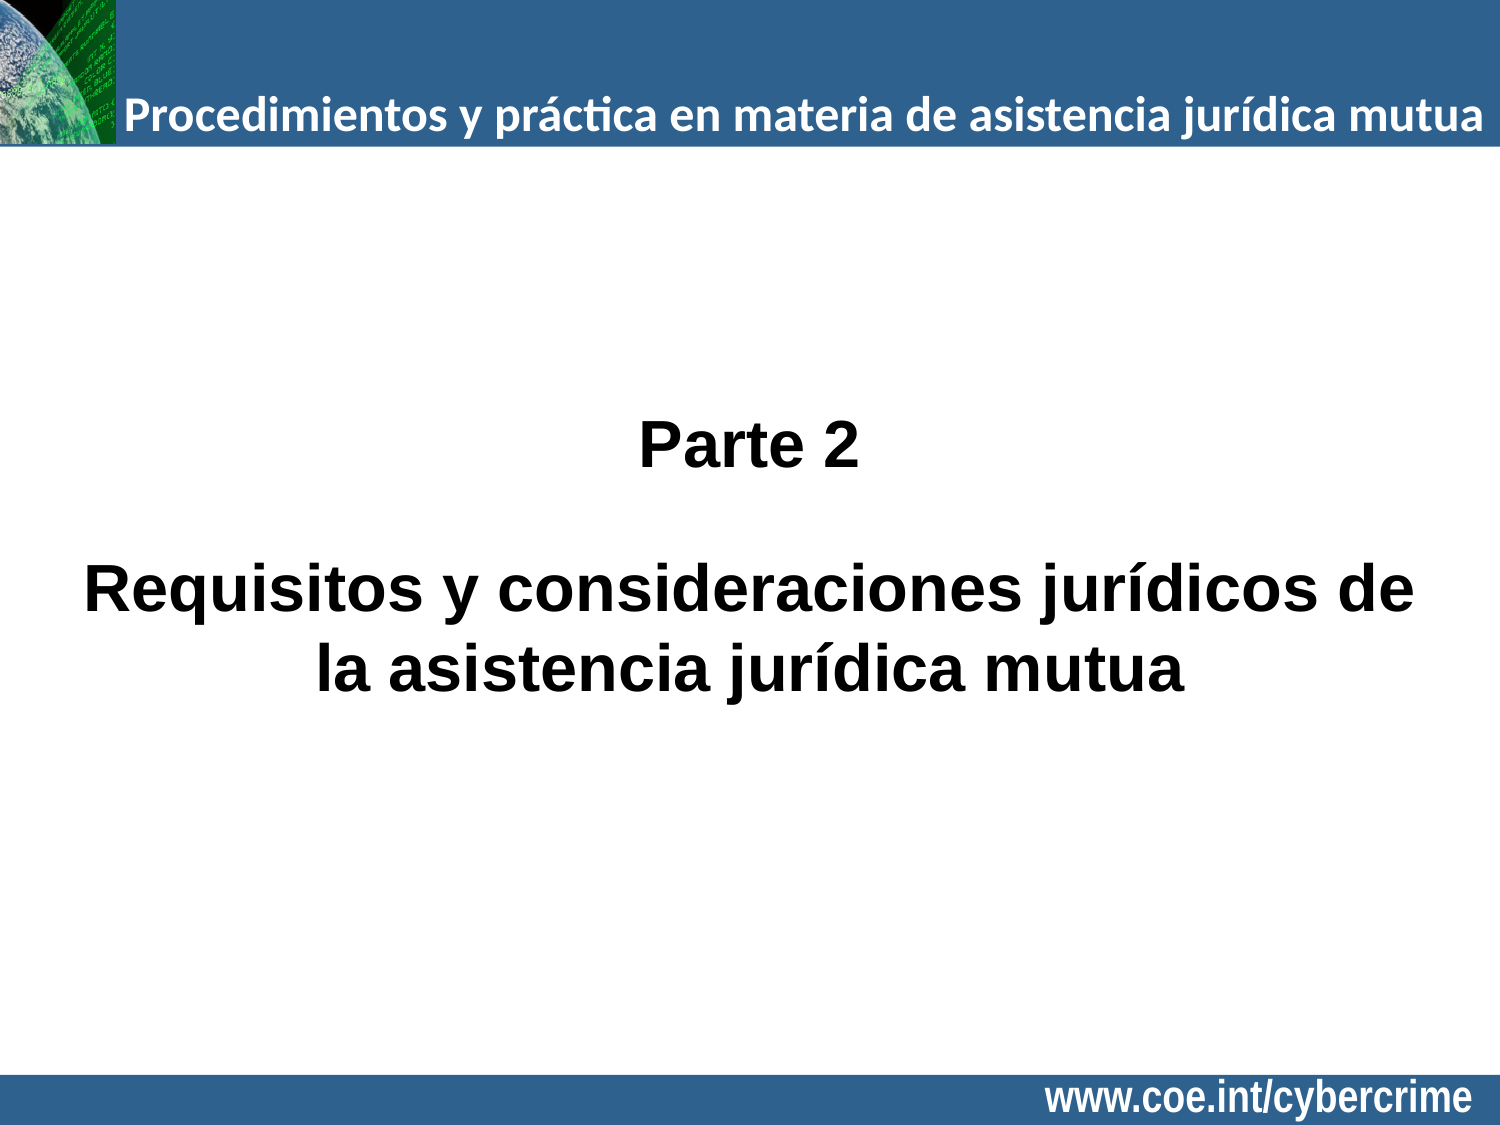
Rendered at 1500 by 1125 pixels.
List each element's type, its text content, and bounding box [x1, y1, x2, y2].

text_box Parte 2 Requisitos y consideraciones jurídicos de la asistencia jurídica mutua [50, 409, 1450, 713]
picture [0, 0, 116, 144]
text_box [0, 1073, 1030, 1125]
text_box Procedimientos y práctica en materia de asistencia jurídica mutua [118, 0, 1500, 149]
text_box www.coe.int/cybercrime [1030, 1059, 1500, 1125]
